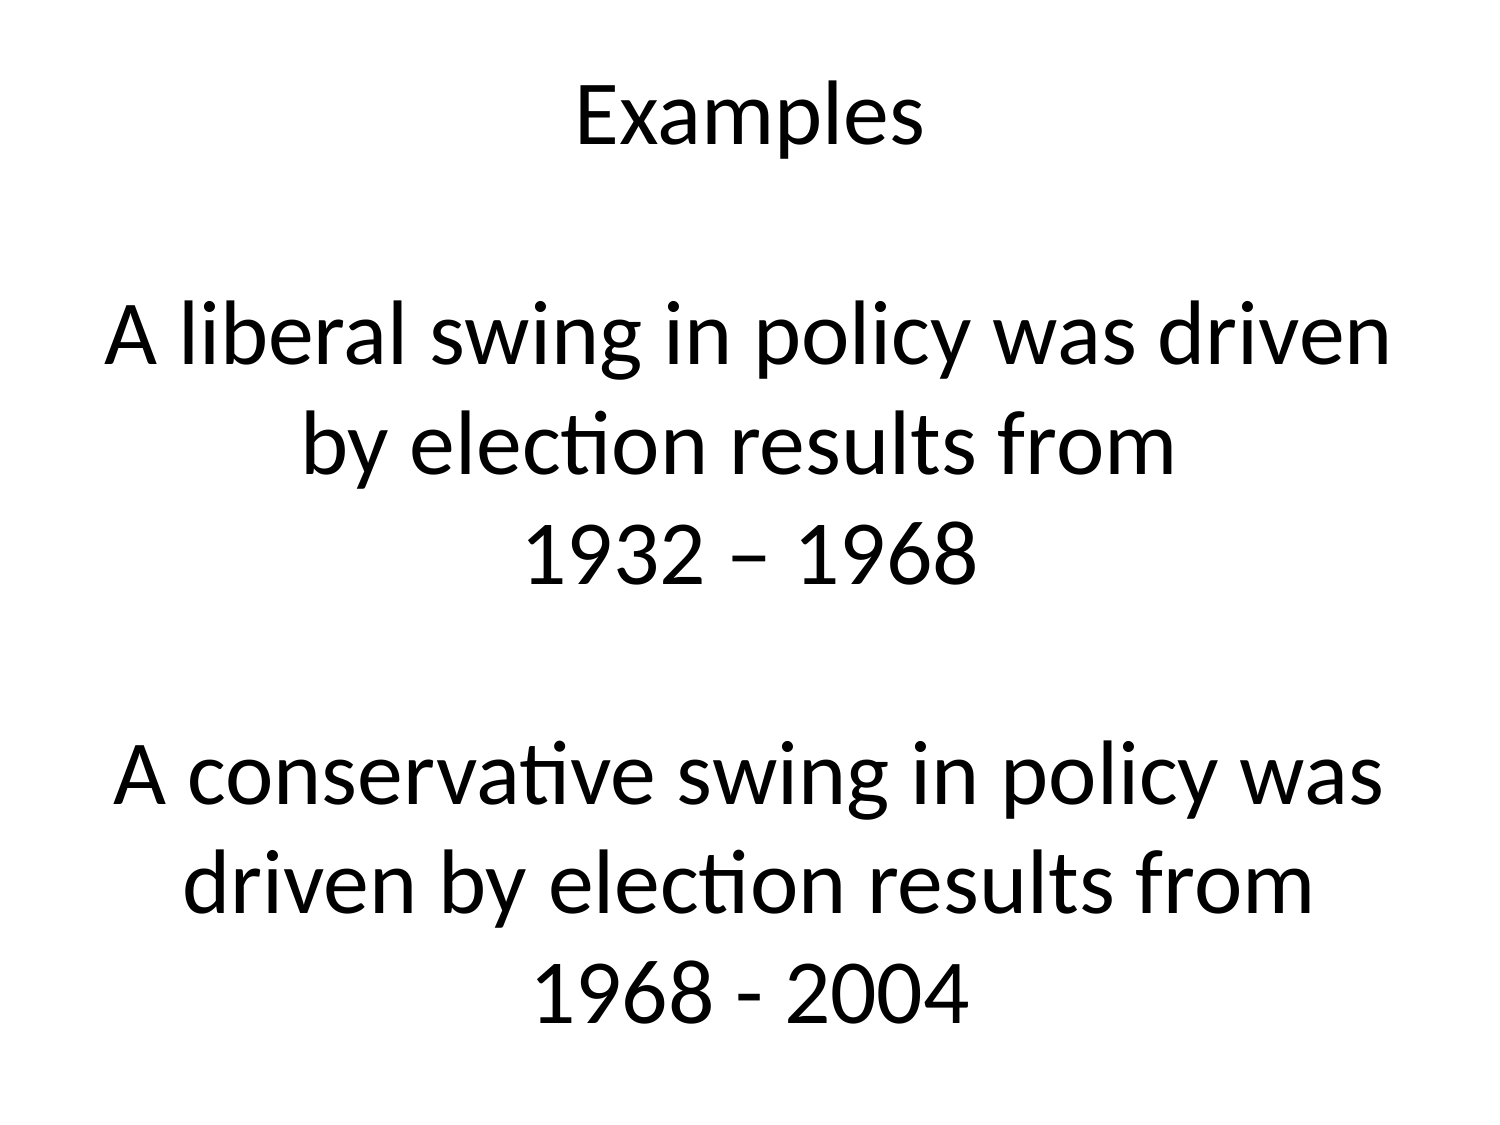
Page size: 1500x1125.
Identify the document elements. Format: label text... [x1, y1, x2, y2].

title Examples A liberal swing in policy was driven by election results from 1932 – 1968 A conservative swing in policy was driven by election results from 1968 - 2004 [74, 44, 1426, 1051]
